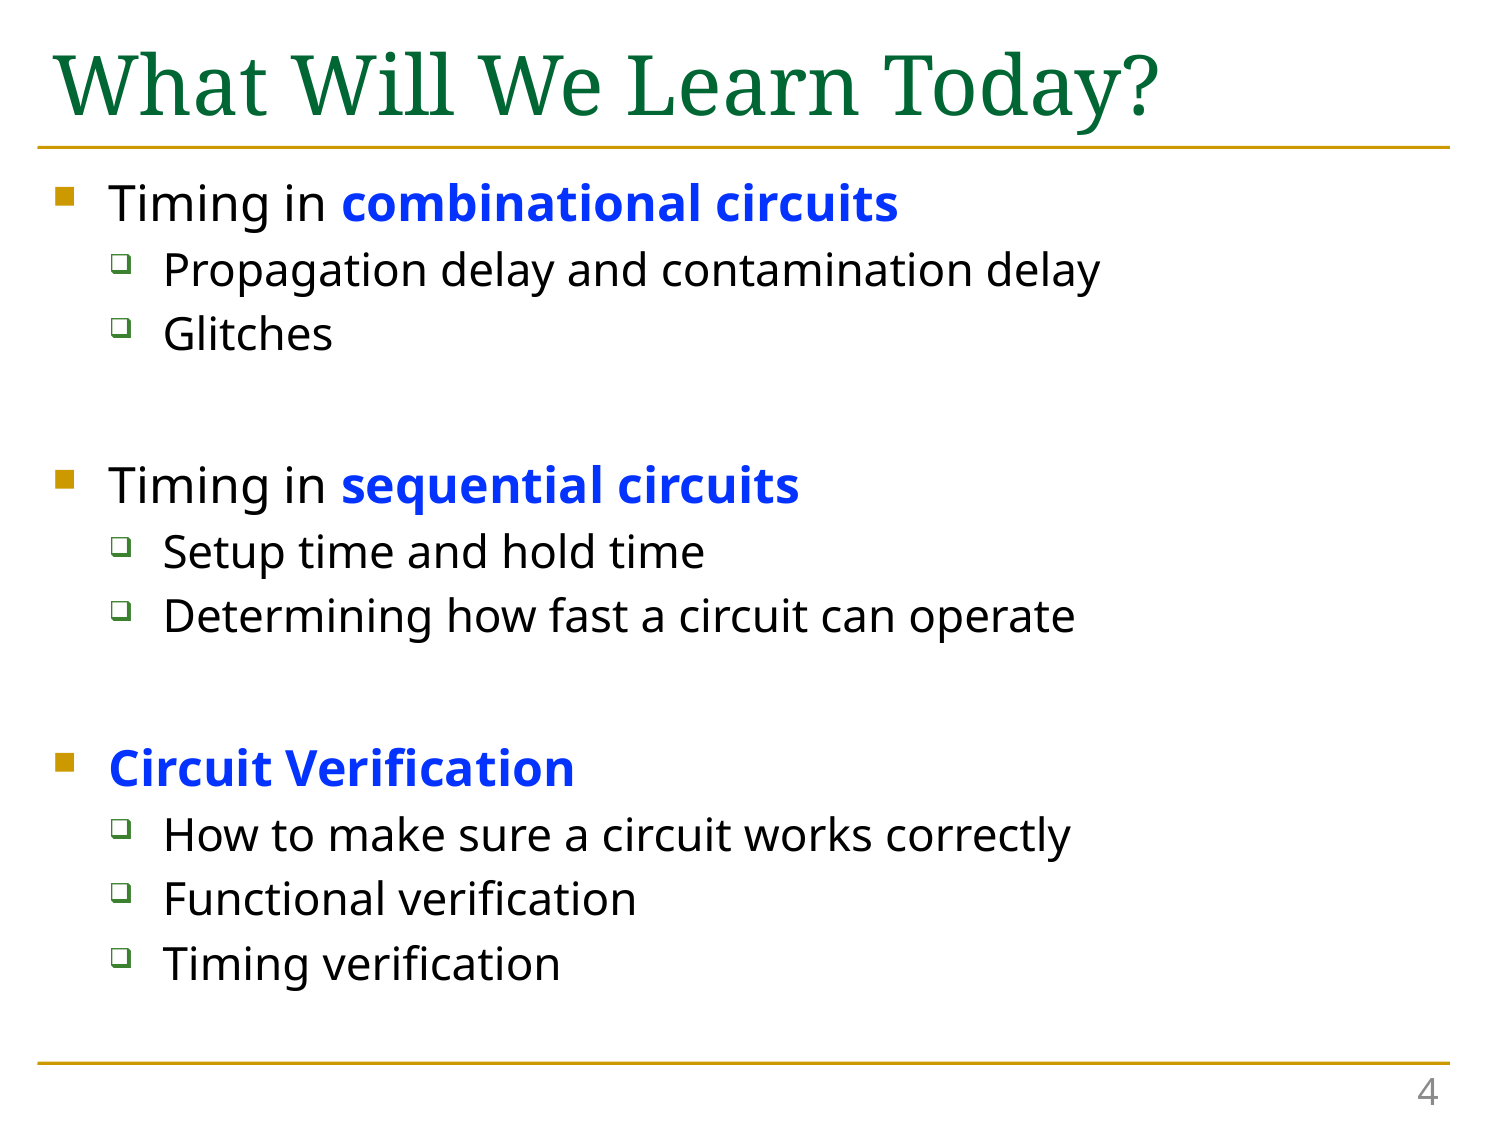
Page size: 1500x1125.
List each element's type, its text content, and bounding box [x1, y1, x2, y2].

title What Will We Learn Today? [37, 24, 1450, 163]
slide_number 4 [1116, 1063, 1454, 1124]
list Timing in combinational circuits Propagation delay and contamination delay Glitches Timing in sequential circuits Setup time and hold time Determining how fast a circuit can operate Circuit Verification How to make sure a circuit works correctly Functional verification Timing verification [37, 163, 1450, 1064]
